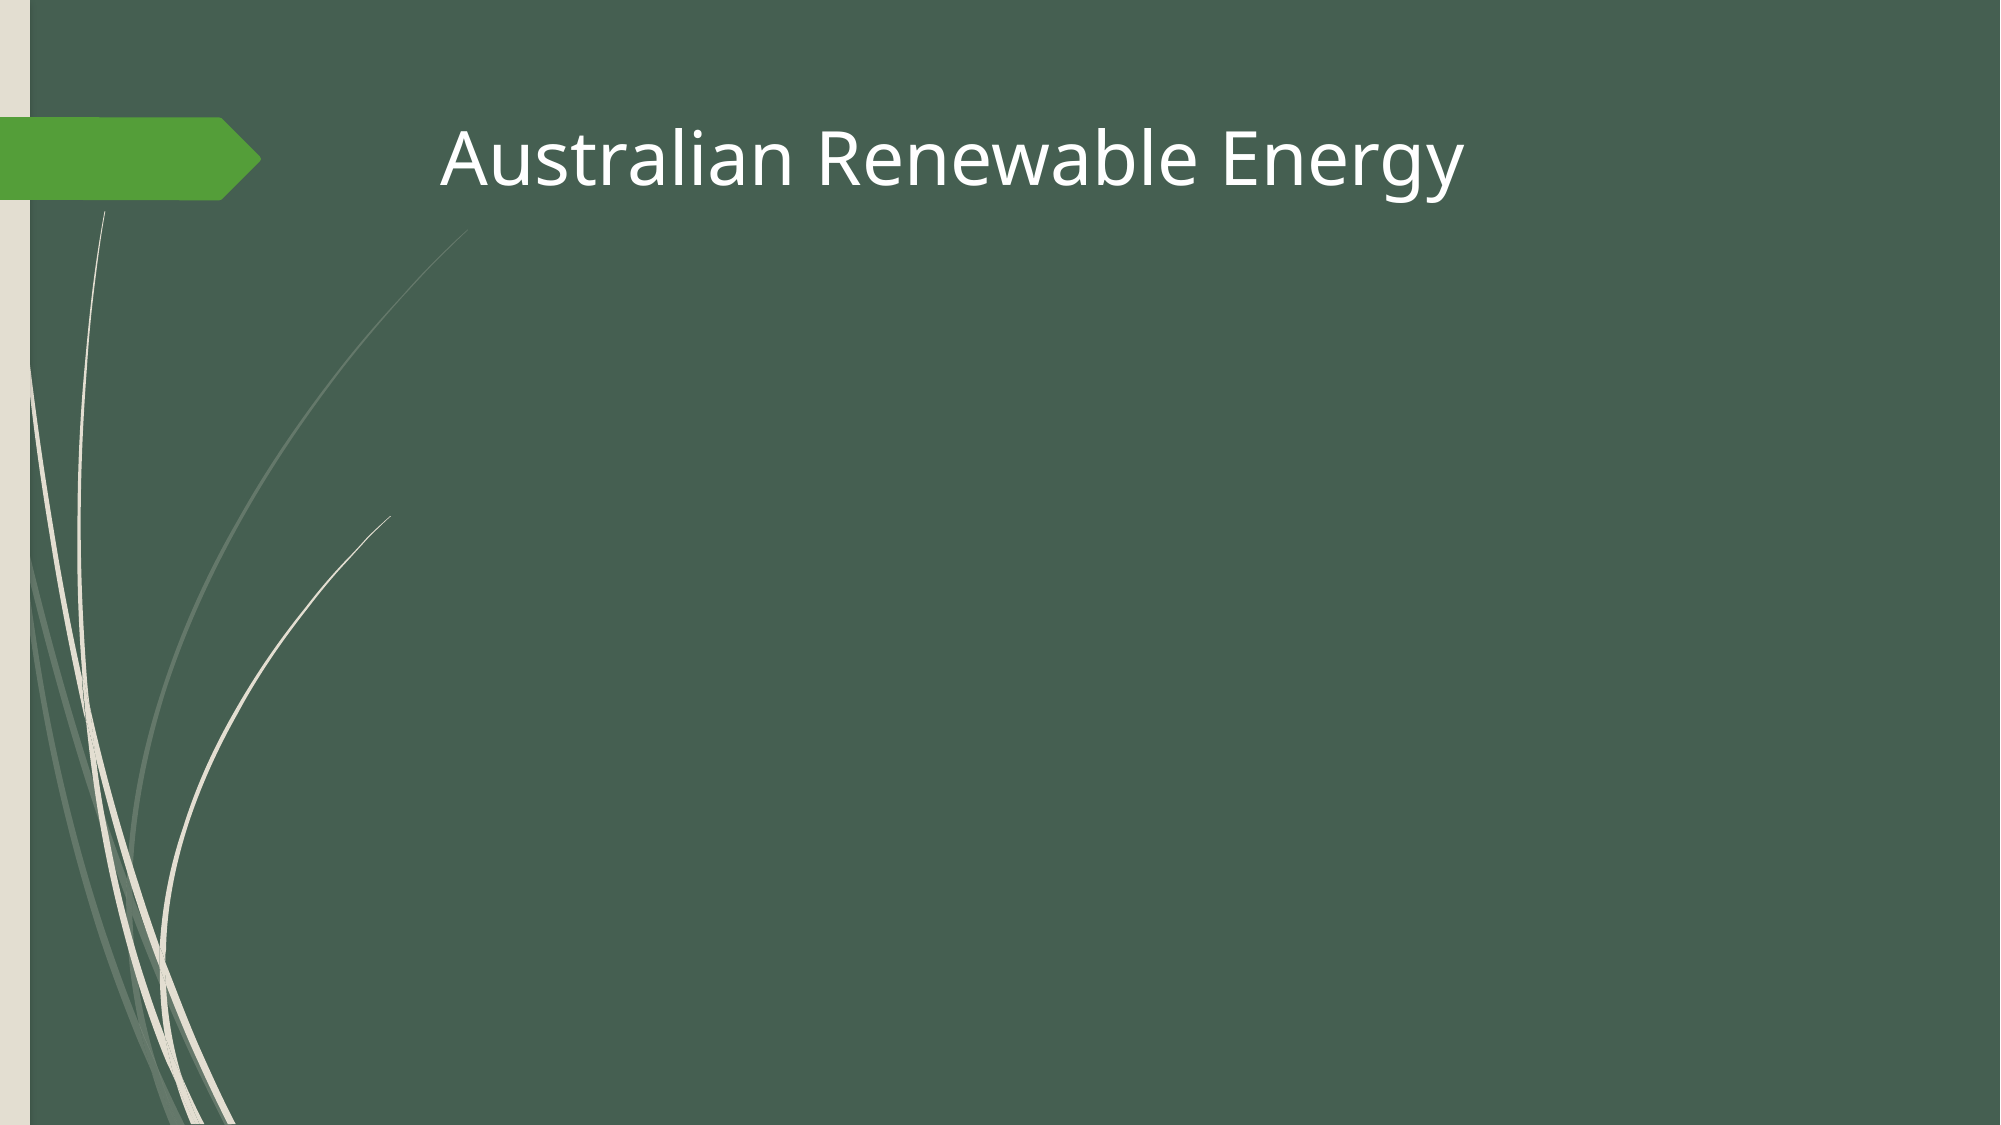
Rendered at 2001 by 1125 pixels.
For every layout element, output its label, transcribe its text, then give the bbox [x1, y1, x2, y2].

title Australian Renewable Energy [425, 102, 1888, 313]
